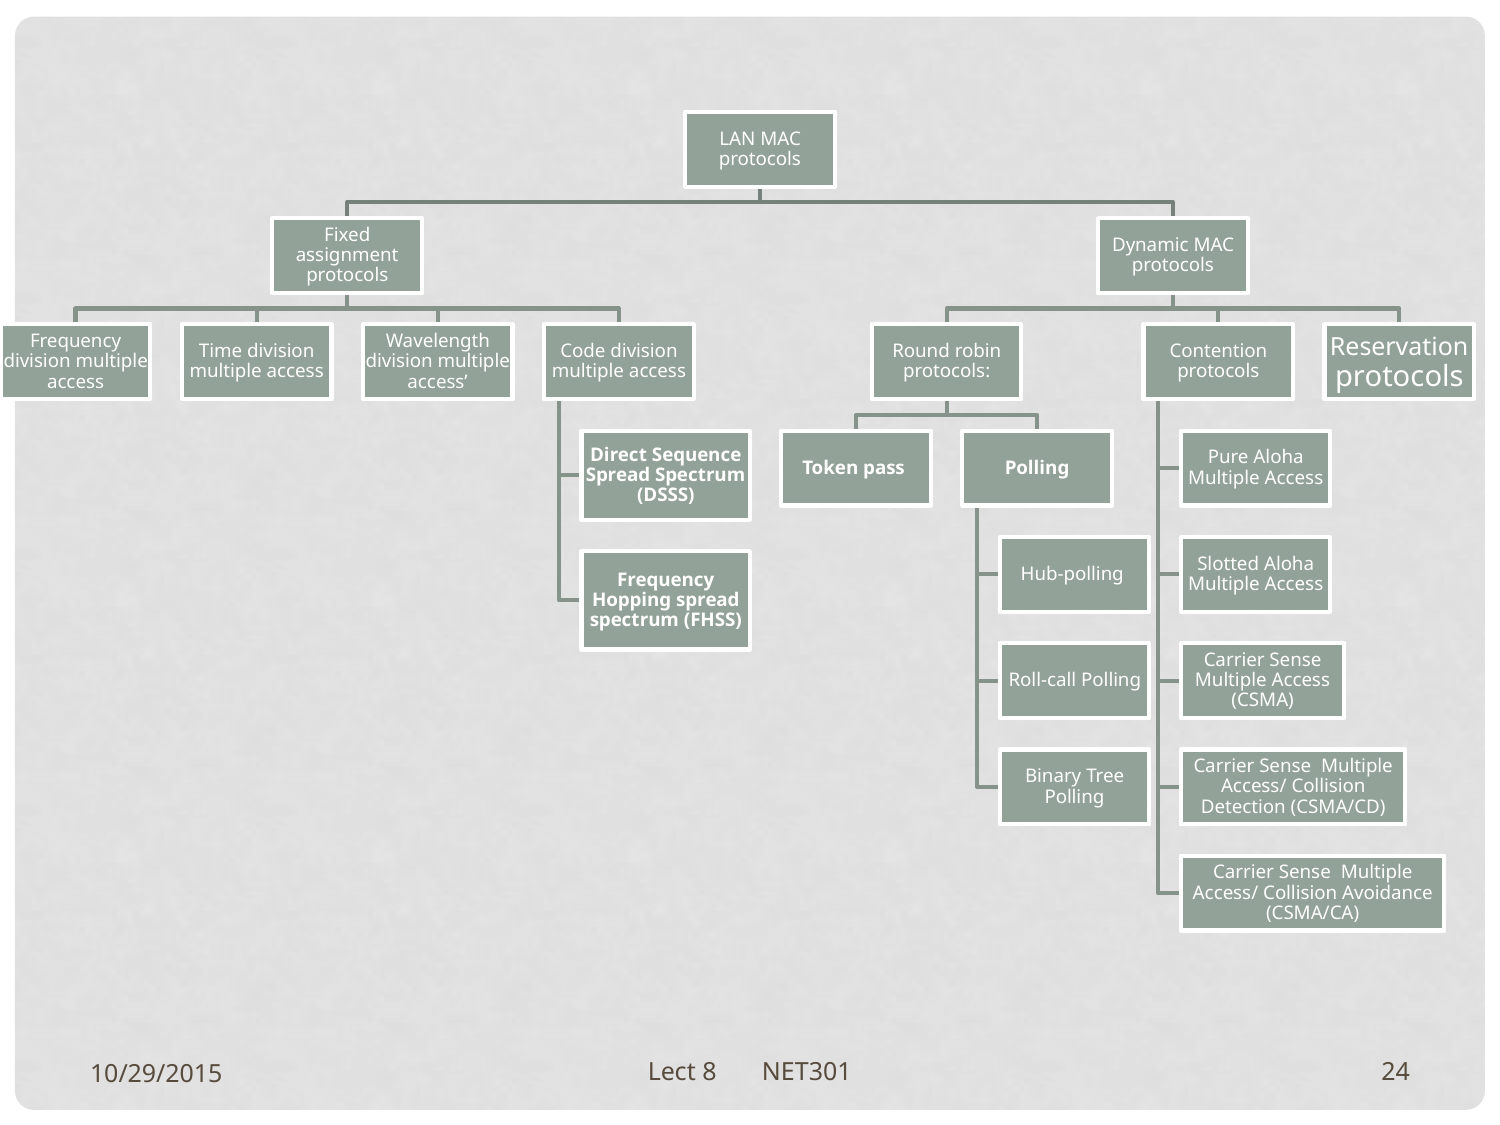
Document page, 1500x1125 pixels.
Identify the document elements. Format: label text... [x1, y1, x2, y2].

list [0, 37, 1476, 1006]
footer Lect 8 NET301 [512, 1042, 988, 1103]
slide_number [75, 1042, 425, 1103]
slide_number 24 [1074, 1042, 1425, 1103]
